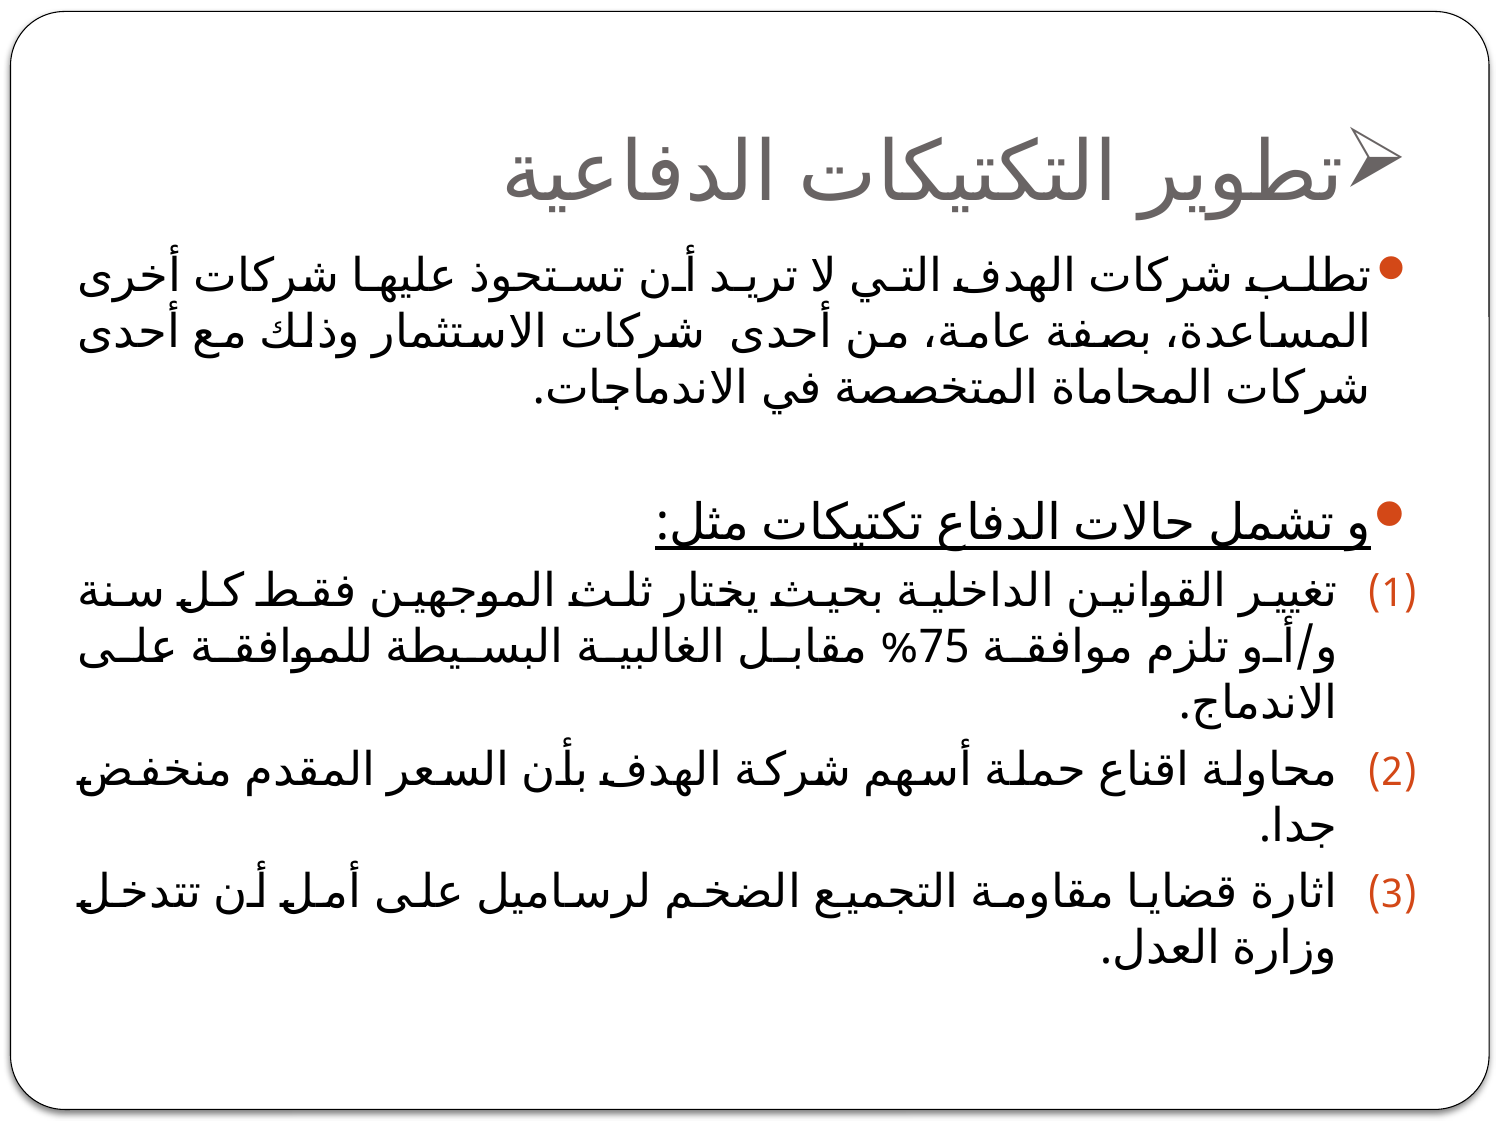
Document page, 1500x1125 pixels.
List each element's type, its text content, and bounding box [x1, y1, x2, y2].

list تطلب شركات الهدف التي لا تريد أن تستحوذ عليها شركات أخرى المساعدة، بصفة عامة، من أحدى شركات الاستثمار وذلك مع أحدى شركات المحاماة المتخصصة في الاندماجات. و تشمل حالات الدفاع تكتيكات مثل: تغيير القوانين الداخلية بحيث يختار ثلث الموجهين فقط كل سنة و/أو تلزم موافقة 75% مقابل الغالبية البسيطة للموافقة على الاندماج. محاولة اقناع حملة أسهم شركة الهدف بأن السعر المقدم منخفض جدا. اثارة قضايا مقاومة التجميع الضخم لرساميل على أمل أن تتدخل وزارة العدل. [62, 237, 1425, 988]
title تطوير التكتيكات الدفاعية [150, 45, 1425, 233]
